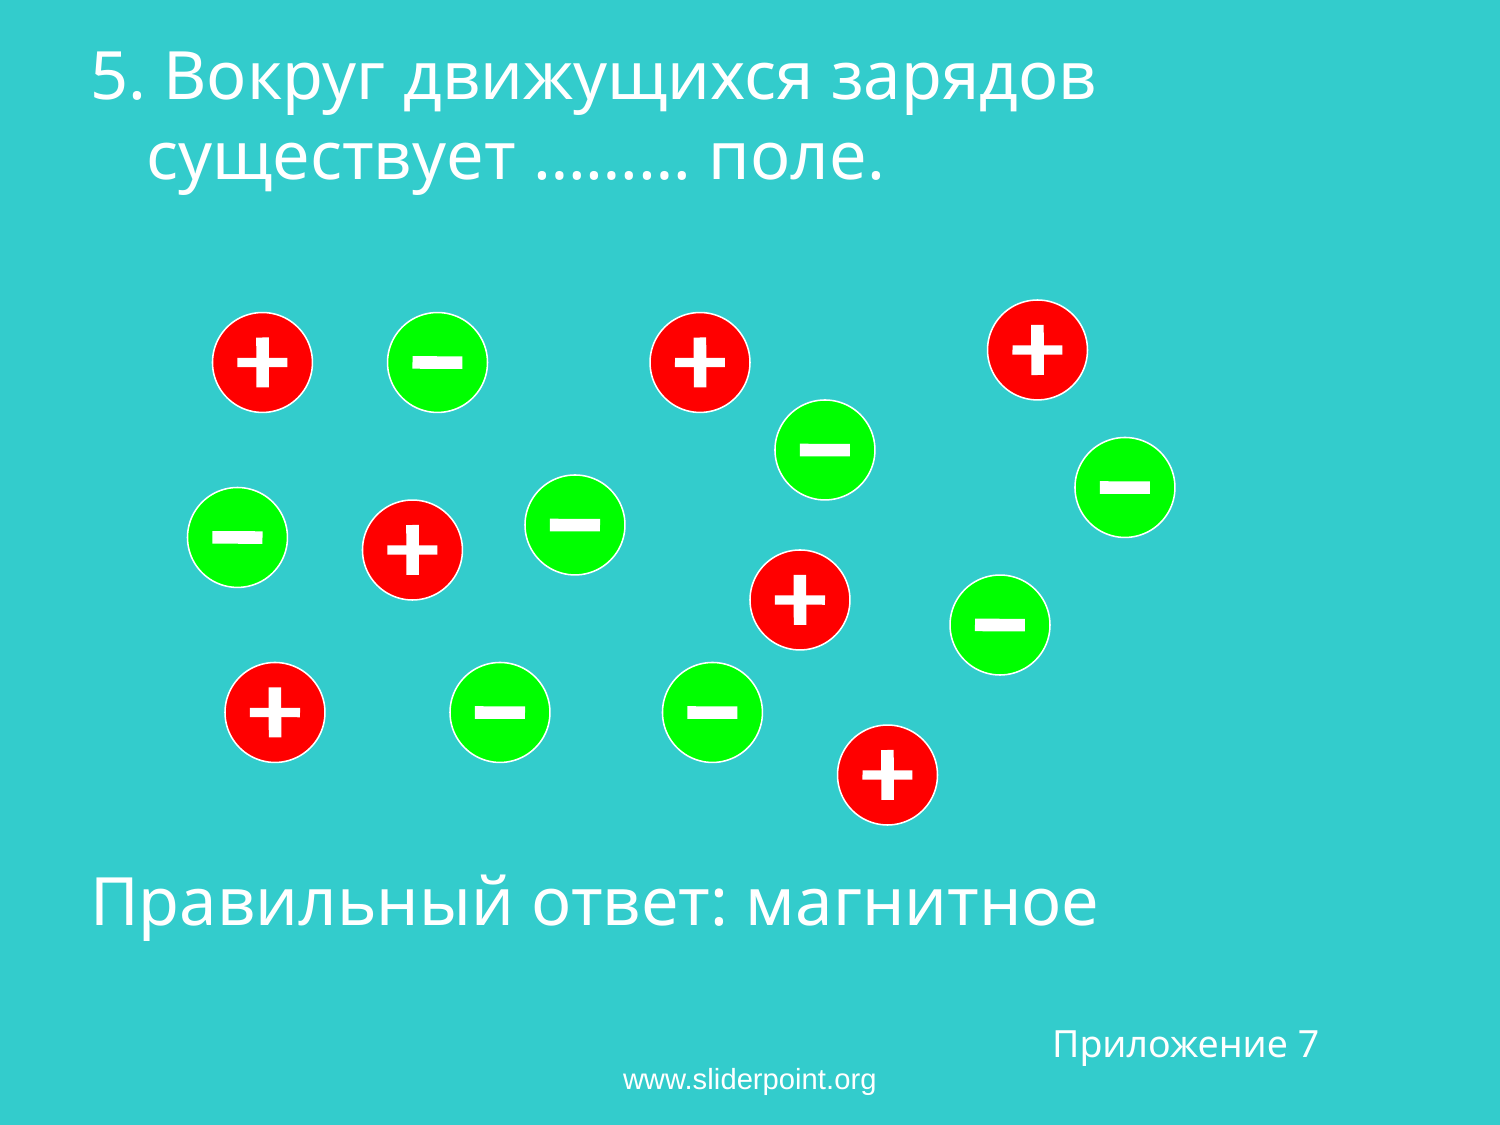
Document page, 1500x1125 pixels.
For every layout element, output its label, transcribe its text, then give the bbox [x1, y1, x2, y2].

text_box Приложение 7 [1037, 1012, 1425, 1125]
text_box [187, 487, 288, 588]
text_box [774, 399, 875, 500]
text_box [950, 575, 1051, 676]
text_box [450, 662, 550, 763]
text_box [525, 474, 625, 575]
text_box [225, 662, 325, 763]
text_box [750, 549, 850, 650]
text_box [837, 725, 938, 826]
text_box [662, 662, 763, 763]
text_box [362, 500, 463, 601]
footer www.sliderpoint.org [512, 1024, 988, 1103]
text_box [1074, 437, 1175, 538]
list 5. Вокруг движущихся зарядов существует ……… поле. Правильный ответ: магнитное [74, 24, 1426, 988]
text_box [987, 299, 1088, 400]
text_box [212, 312, 313, 413]
text_box [387, 312, 488, 413]
text_box [650, 312, 751, 413]
